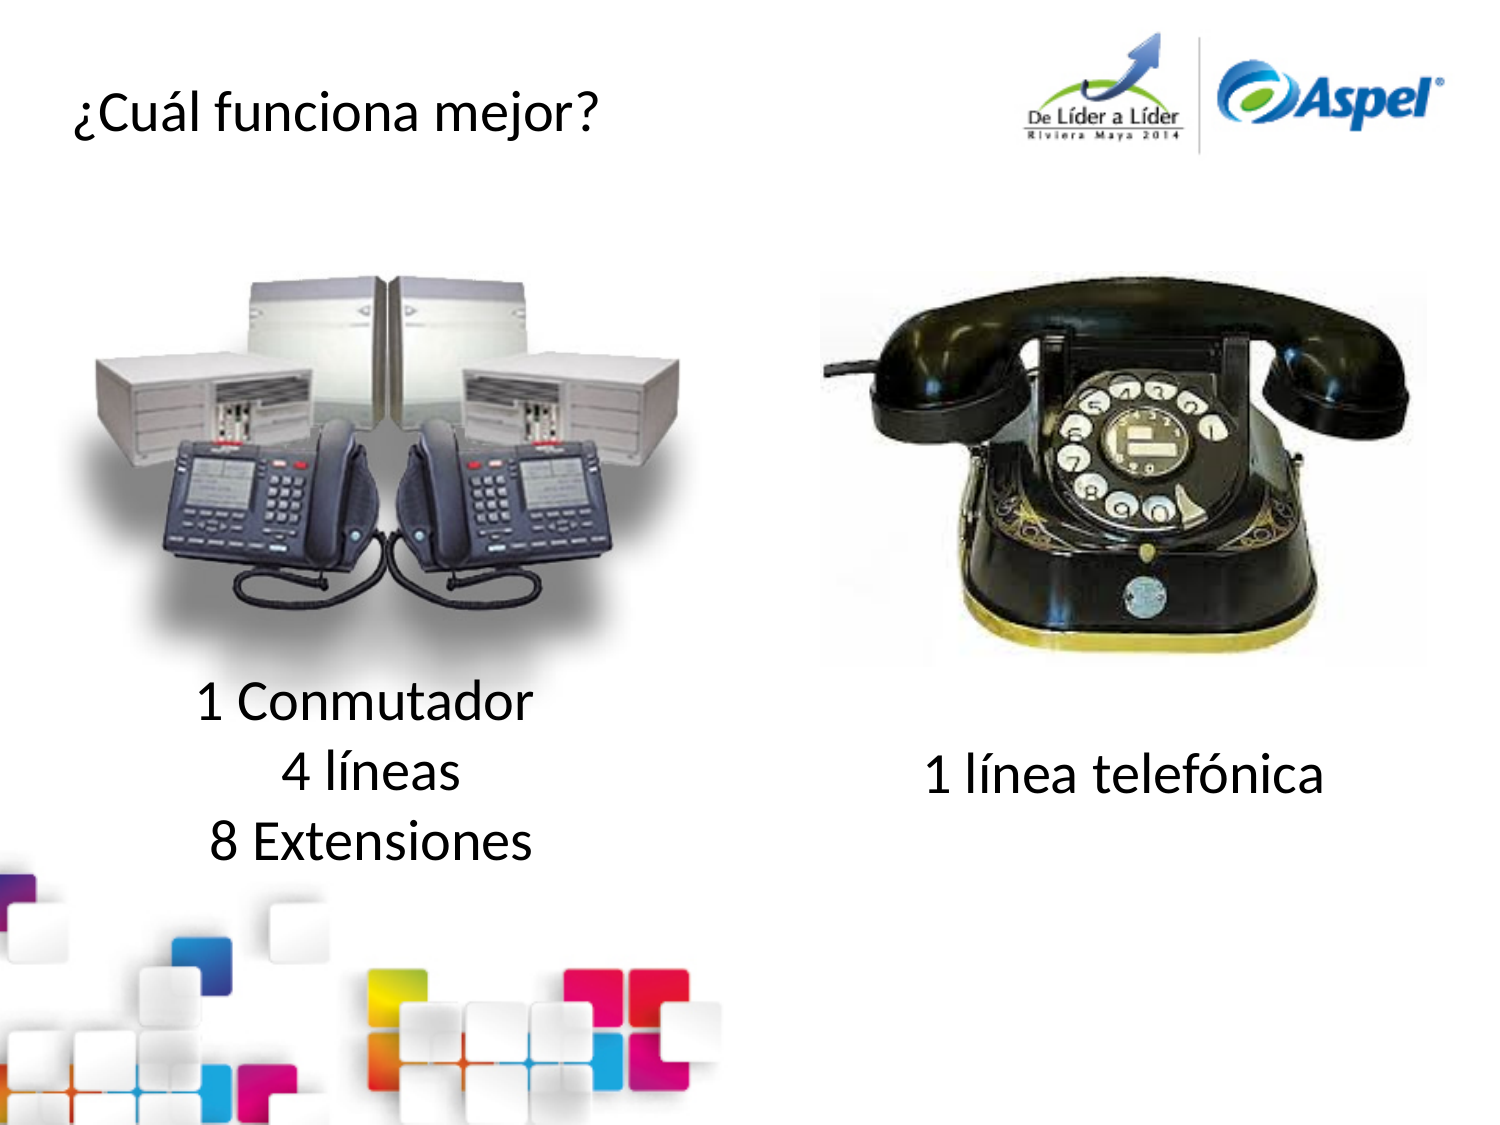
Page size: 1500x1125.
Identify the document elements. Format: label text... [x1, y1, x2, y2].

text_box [40, 270, 731, 833]
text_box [792, 271, 1455, 837]
title ¿Cuál funciona mejor? [5, 42, 668, 174]
picture [0, 0, 1500, 1125]
